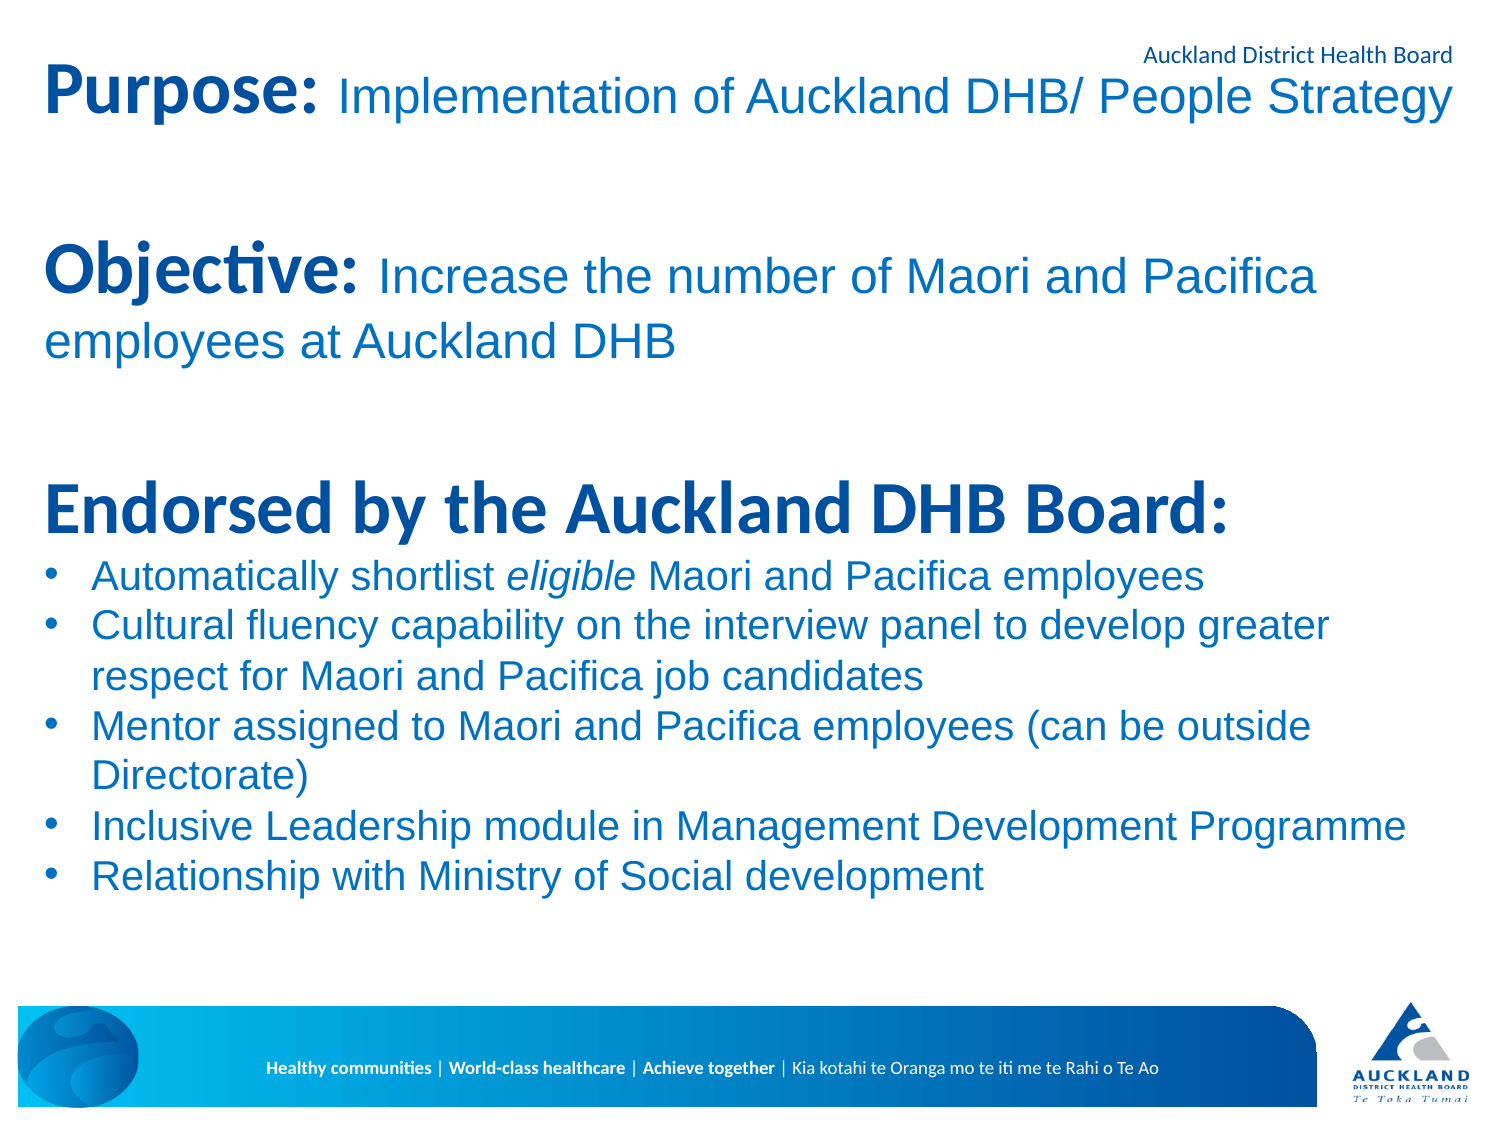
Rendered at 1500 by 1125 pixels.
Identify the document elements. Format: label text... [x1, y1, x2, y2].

picture [75, 1097, 89, 1108]
picture [33, 1006, 137, 1104]
text_box Purpose: Implementation of Auckland DHB/ People Strategy Objective: Increase the number of Maori and Pacifica employees at Auckland DHB Endorsed by the Auckland DHB Board: Automatically shortlist eligible Maori and Pacifica employees Cultural fluency capability on the interview panel to develop greater respect for Maori and Pacifica job candidates Mentor assigned to Maori and Pacifica employees (can be outside Directorate) Inclusive Leadership module in Management Development Programme Relationship with Ministry of Social development [29, 30, 1471, 956]
picture [1352, 1000, 1469, 1102]
